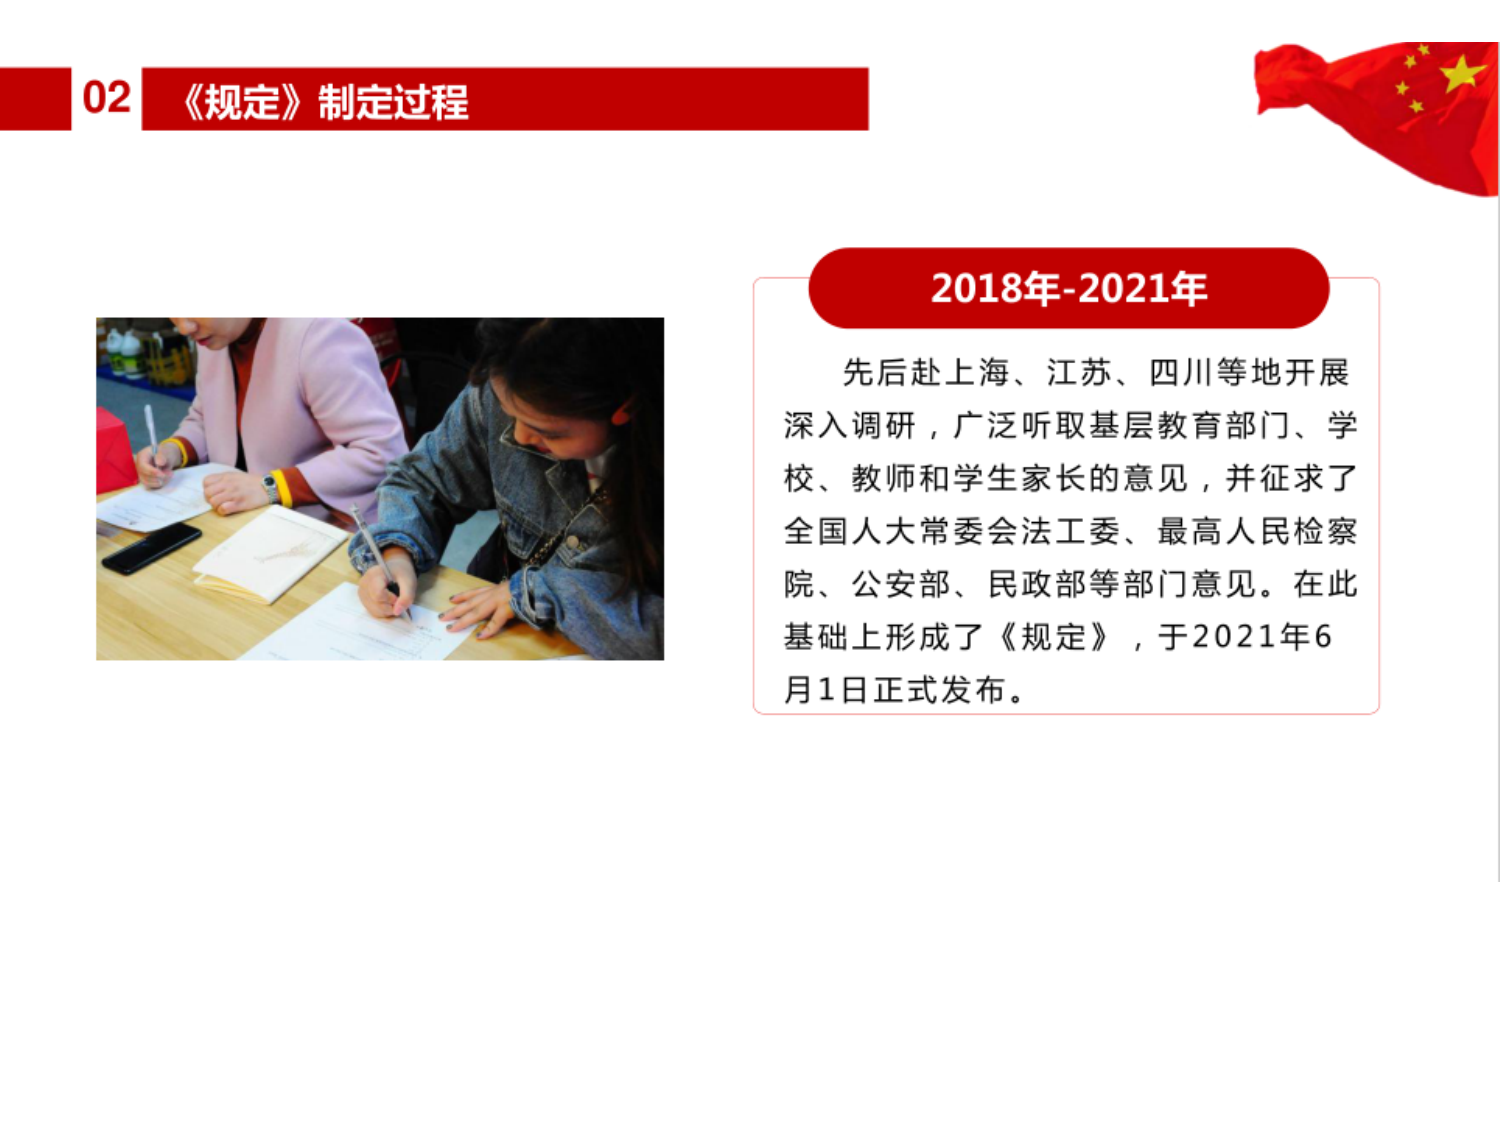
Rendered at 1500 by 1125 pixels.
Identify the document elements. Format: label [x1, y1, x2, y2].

list [0, 42, 1500, 882]
